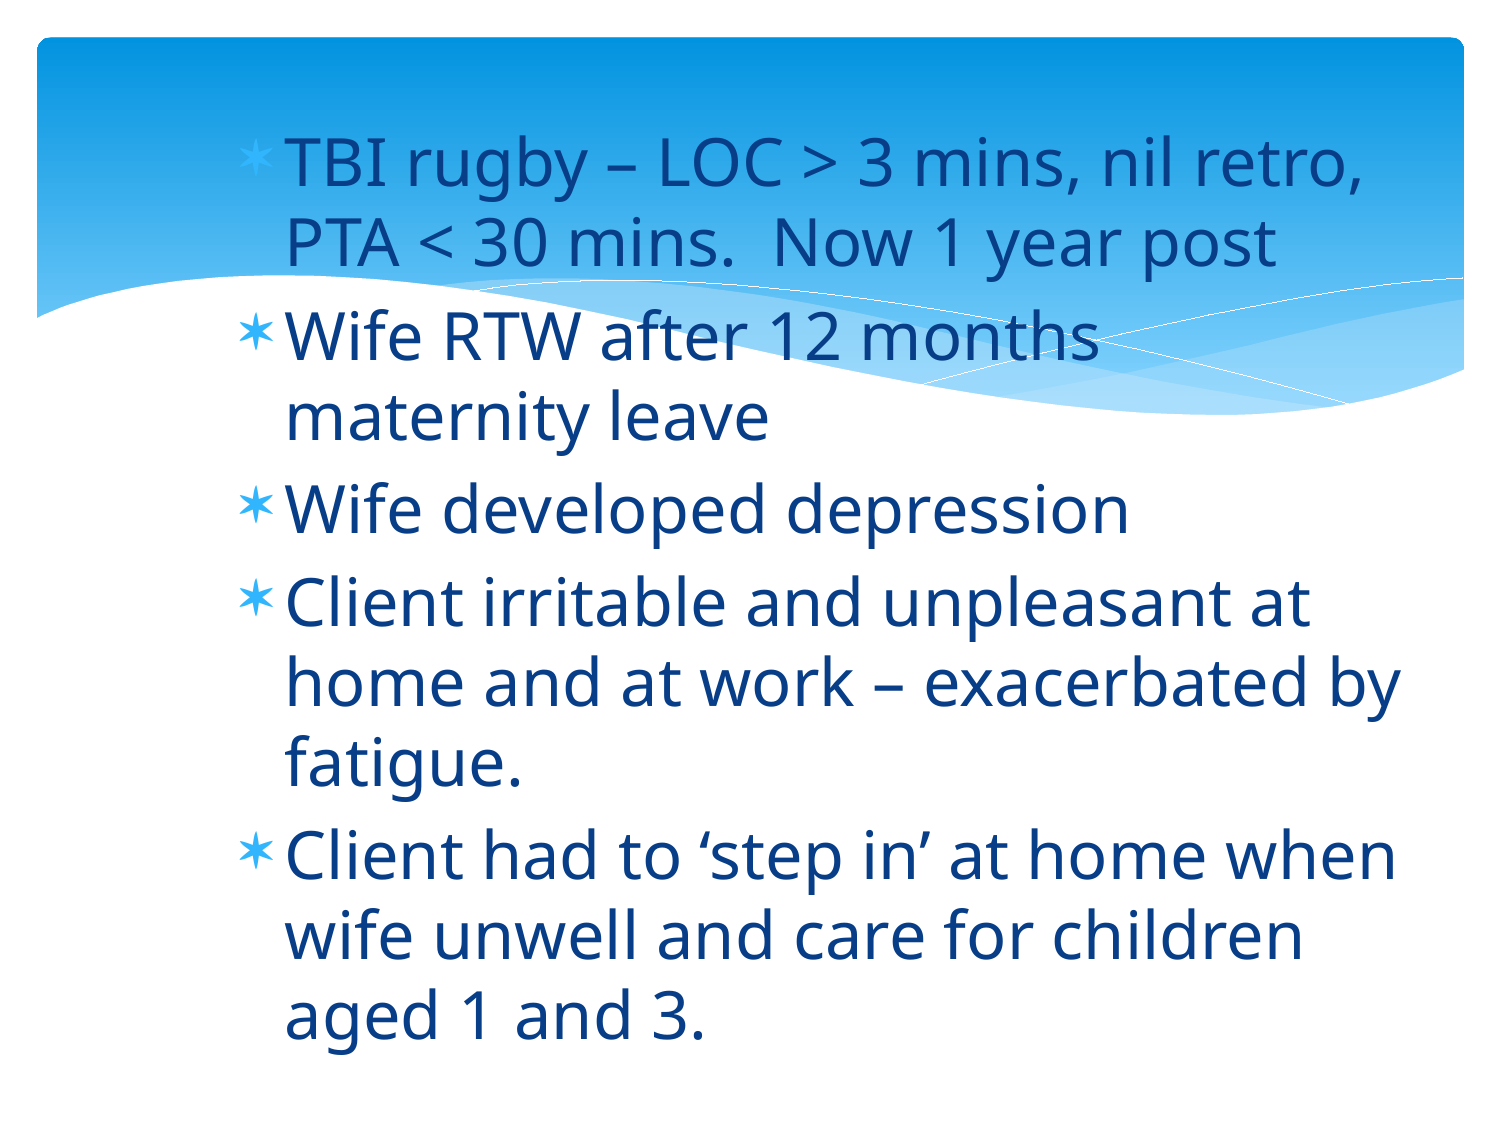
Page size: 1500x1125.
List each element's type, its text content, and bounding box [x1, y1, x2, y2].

list TBI rugby – LOC > 3 mins, nil retro, PTA < 30 mins. Now 1 year post Wife RTW after 12 months maternity leave Wife developed depression Client irritable and unpleasant at home and at work – exacerbated by fatigue. Client had to ‘step in’ at home when wife unwell and care for children aged 1 and 3. [224, 112, 1425, 975]
